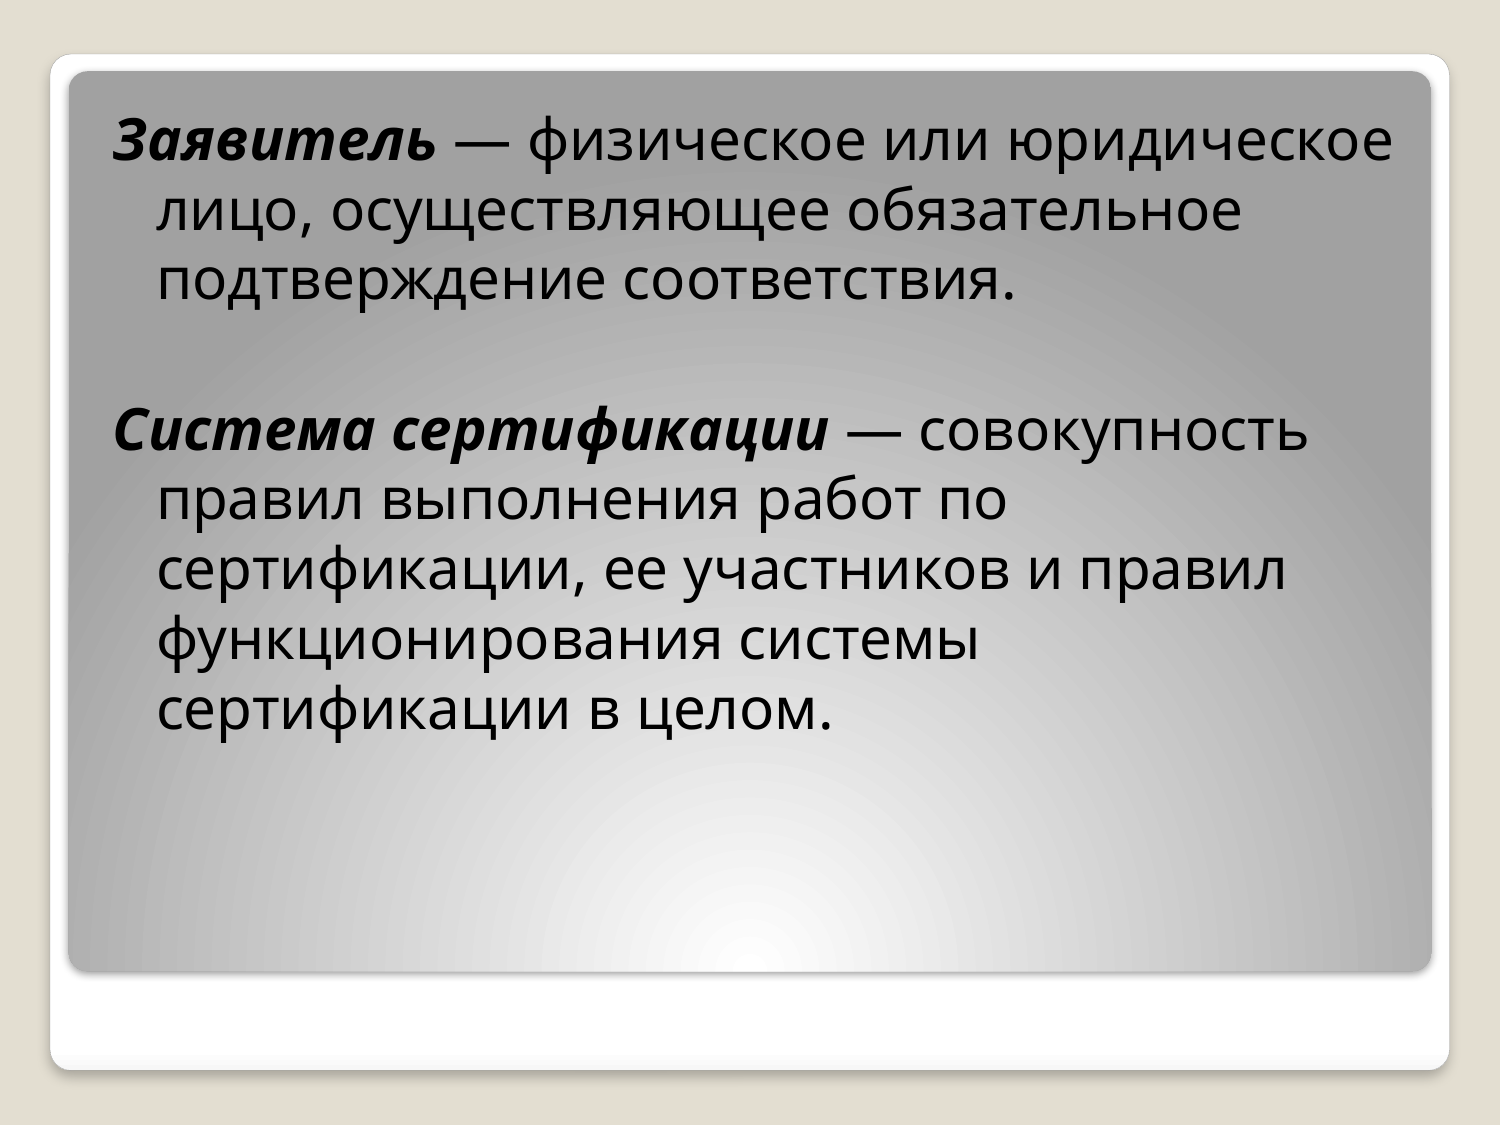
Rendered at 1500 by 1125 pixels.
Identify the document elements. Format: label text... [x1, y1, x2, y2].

list Заявитель — физическое или юридическое лицо, осуществляющее обязательное подтверждение соответствия. Система сертификации — совокупность правил выполнения работ по сертификации, ее участников и правил функционирования системы сертификации в целом. [82, 86, 1425, 774]
